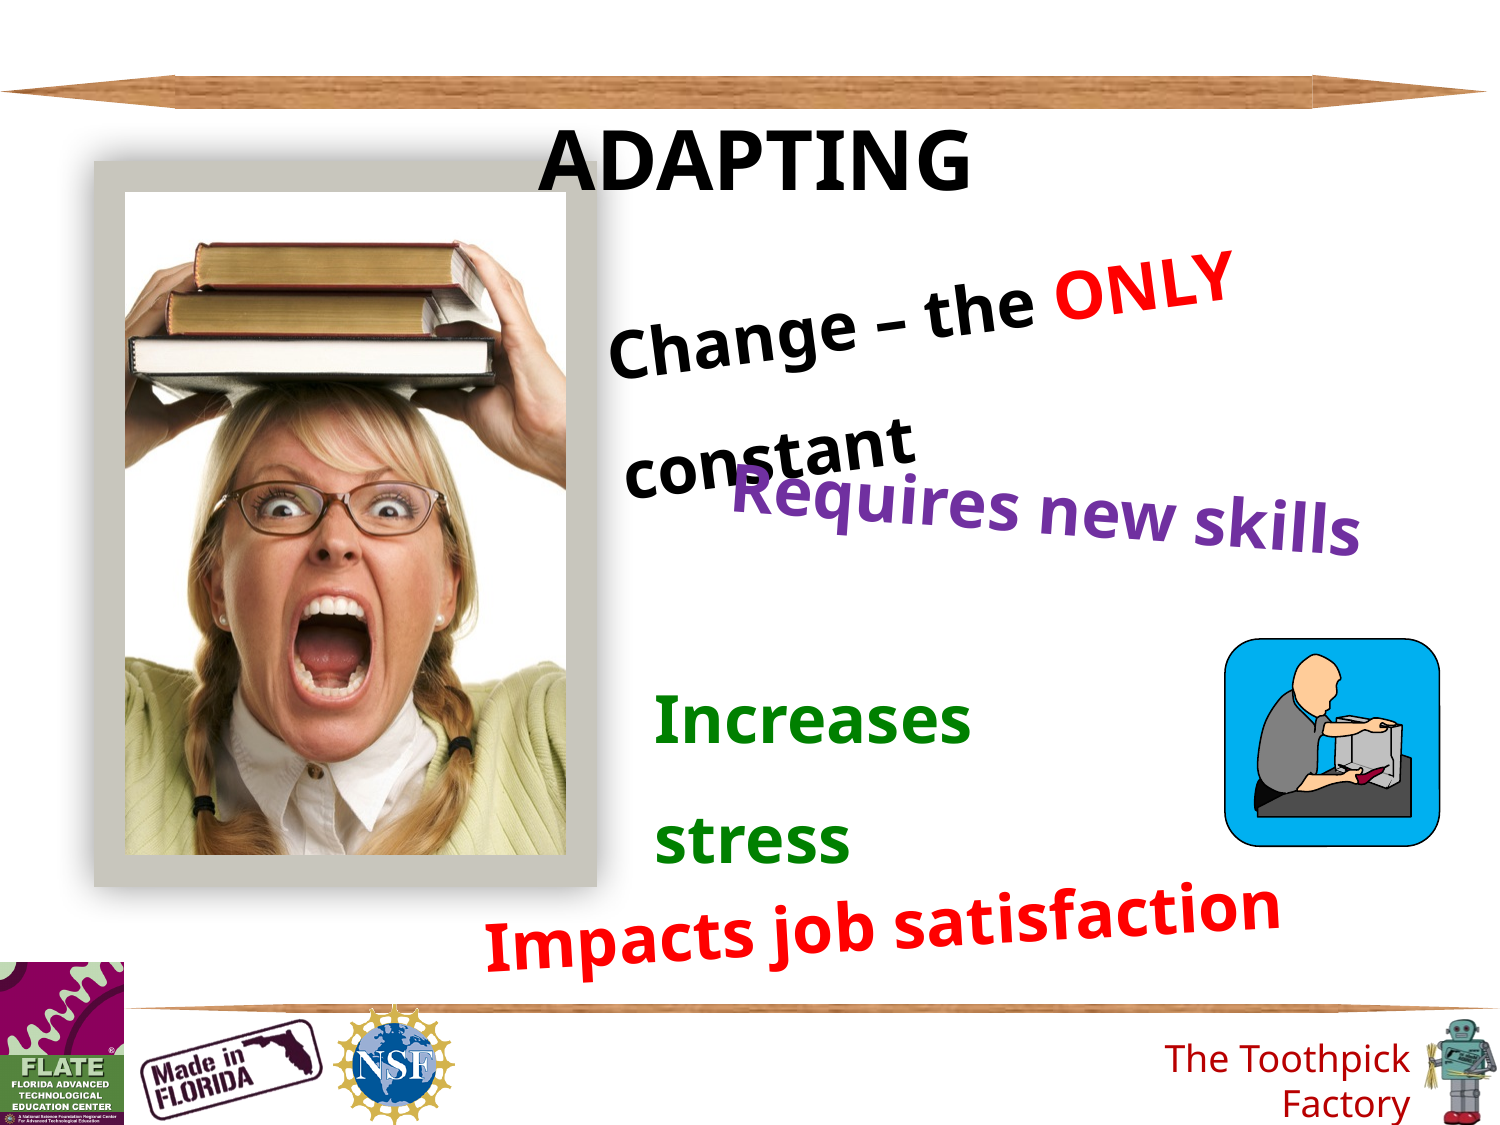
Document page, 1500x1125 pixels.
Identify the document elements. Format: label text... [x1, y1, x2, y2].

text_box Change – the ONLY constant [580, 148, 1500, 523]
picture [0, 962, 1500, 1125]
picture [1424, 1015, 1500, 1125]
text_box Impacts job satisfaction [465, 816, 1366, 994]
text_box Requires new skills [712, 396, 1466, 585]
picture [0, 74, 1488, 109]
text_box Increases stress [639, 629, 1196, 884]
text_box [1224, 638, 1440, 847]
picture [124, 191, 567, 856]
text_box ADAPTING [523, 99, 990, 215]
